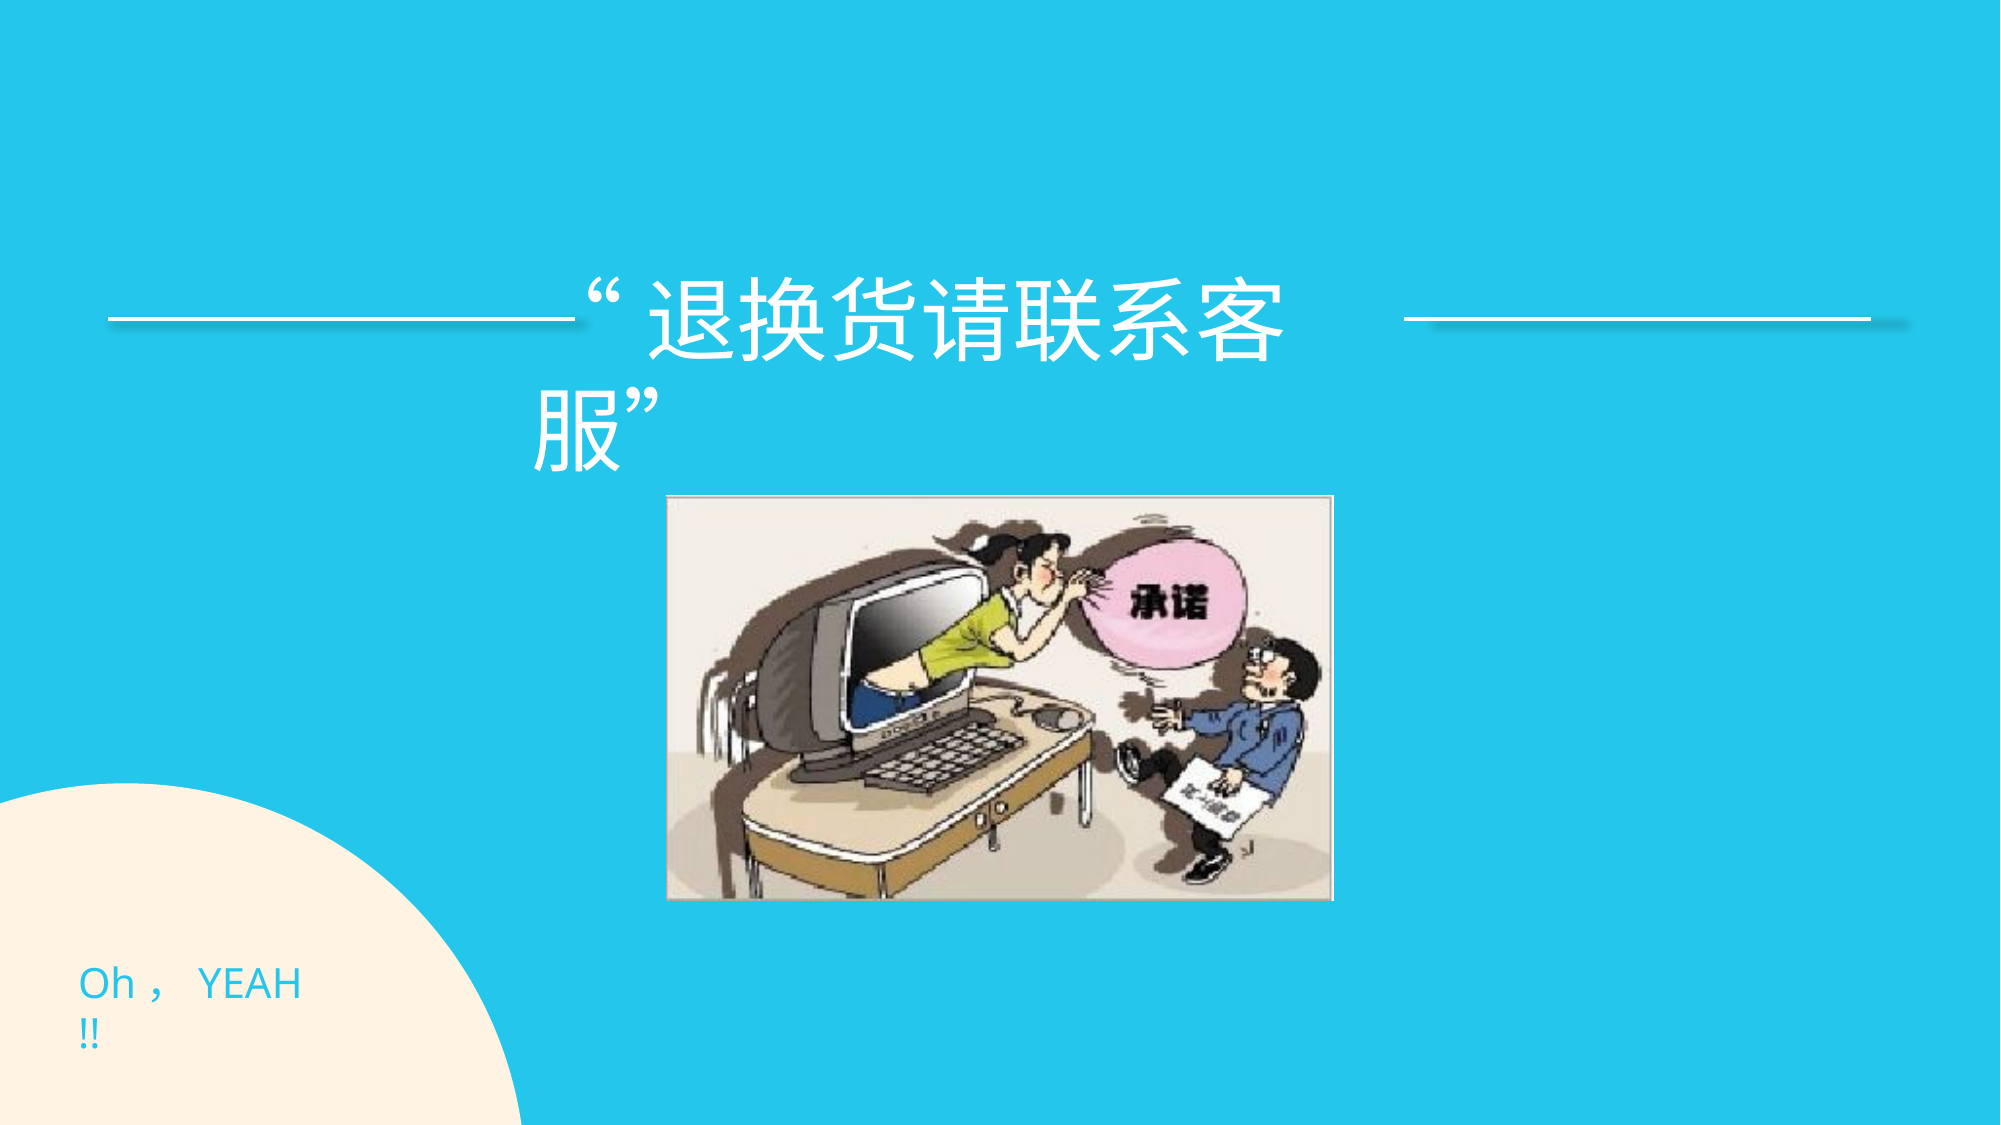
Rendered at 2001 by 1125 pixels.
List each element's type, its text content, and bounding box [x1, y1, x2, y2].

text_box Oh，YEAH!! [63, 949, 320, 1065]
text_box “退换货请联系客服” [516, 255, 1385, 491]
picture [666, 495, 1334, 901]
text_box [0, 782, 523, 1125]
